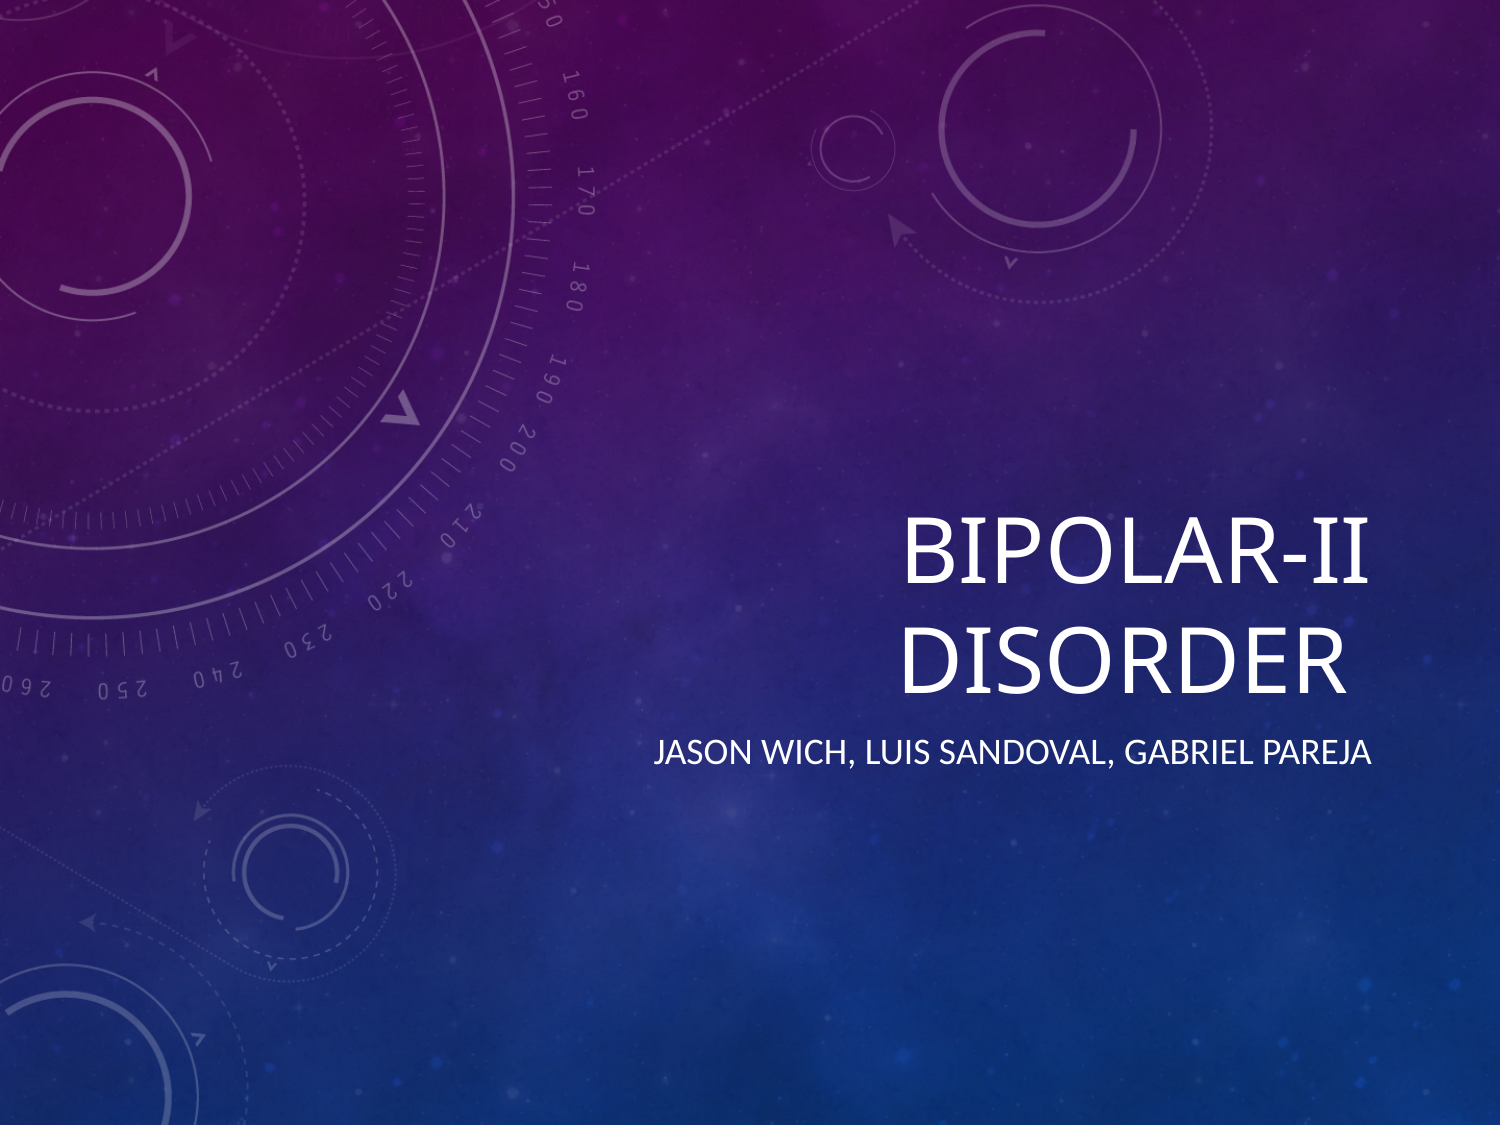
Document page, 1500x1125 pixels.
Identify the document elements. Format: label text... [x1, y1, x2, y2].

picture [0, 0, 1500, 1125]
title Bipolar-II Disorder [450, 322, 1388, 719]
subtitle Jason Wich, Luis Sandoval, Gabriel pareja [450, 719, 1388, 950]
